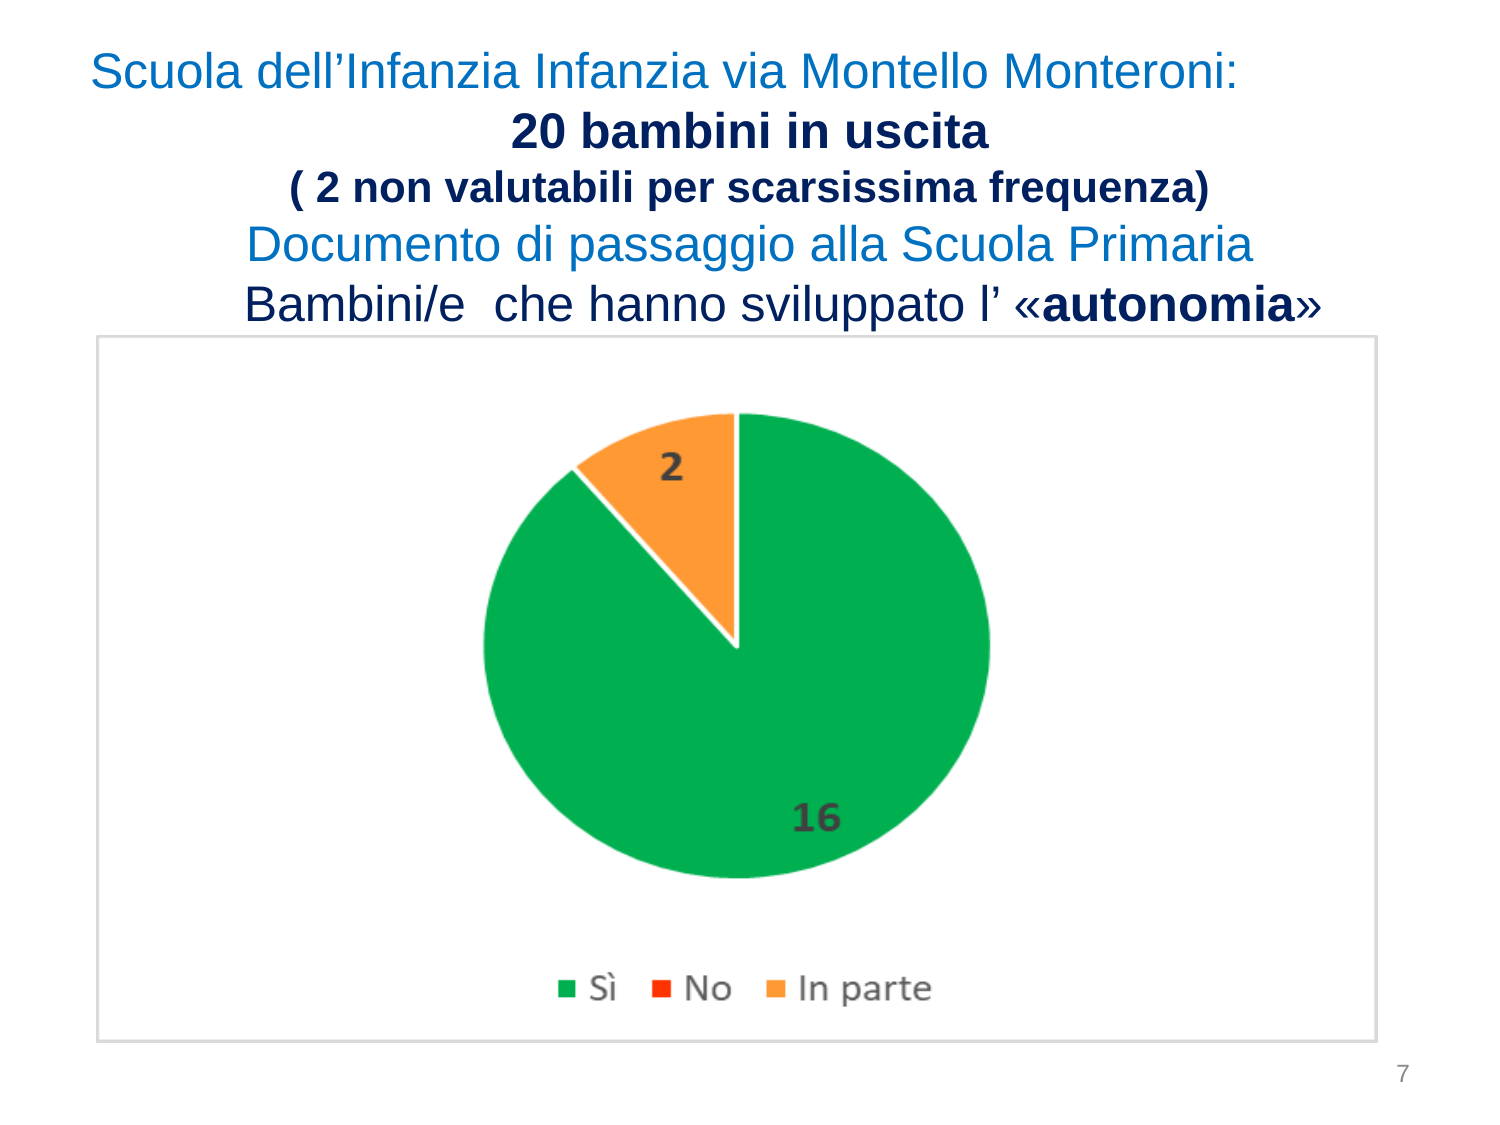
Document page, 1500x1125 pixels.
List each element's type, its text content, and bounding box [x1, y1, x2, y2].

title Scuola dell’Infanzia Infanzia via Montello Monteroni: 20 bambini in uscita ( 2 non valutabili per scarsissima frequenza) Documento di passaggio alla Scuola Primaria Bambini/e che hanno sviluppato l’ «autonomia» [75, 45, 1425, 426]
picture [96, 335, 1378, 1043]
text_box 7 [1074, 1042, 1425, 1103]
